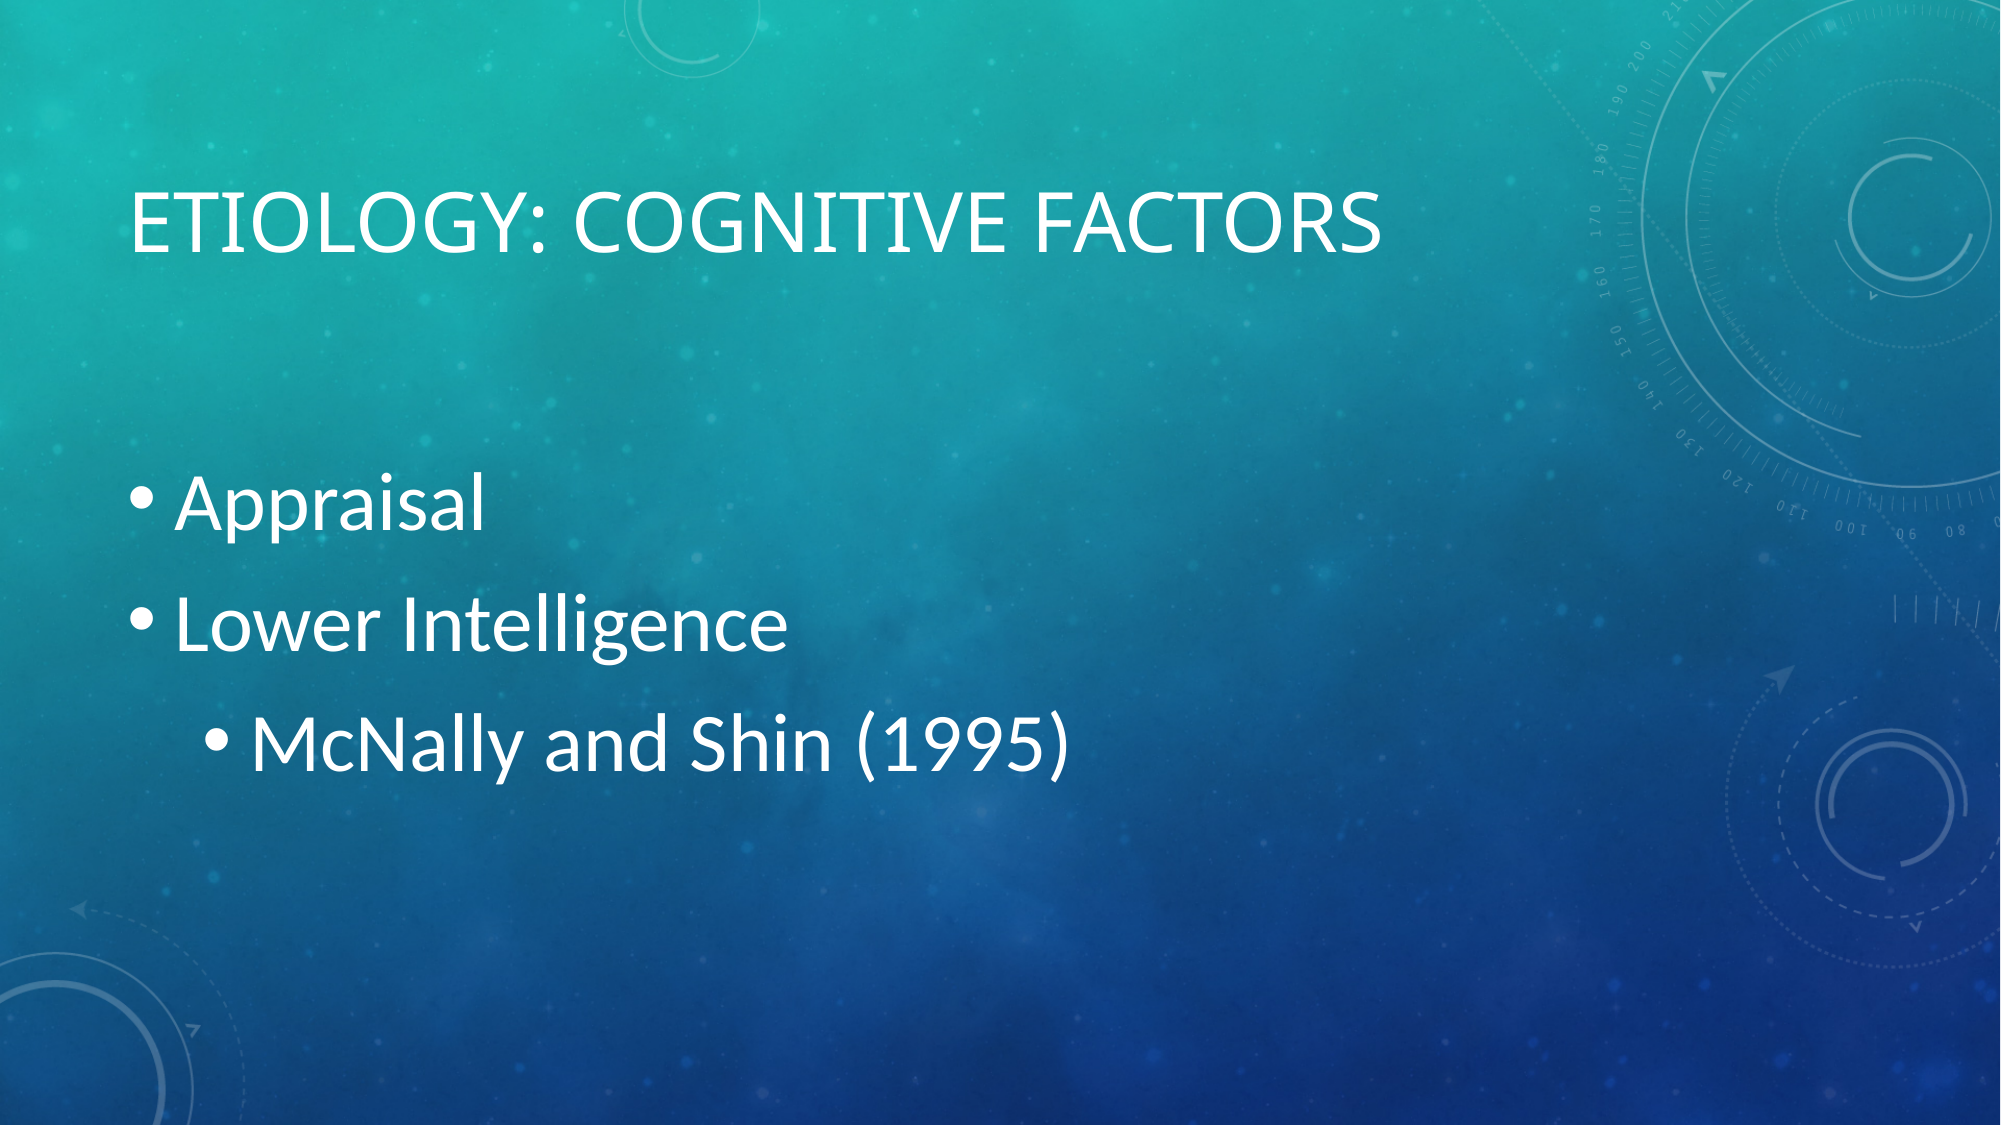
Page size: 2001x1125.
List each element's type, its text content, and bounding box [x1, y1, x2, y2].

picture [0, 0, 2001, 1125]
list Appraisal Lower Intelligence McNally and Shin (1995) [112, 351, 1775, 950]
title Etiology: Cognitive Factors [112, 99, 1775, 339]
